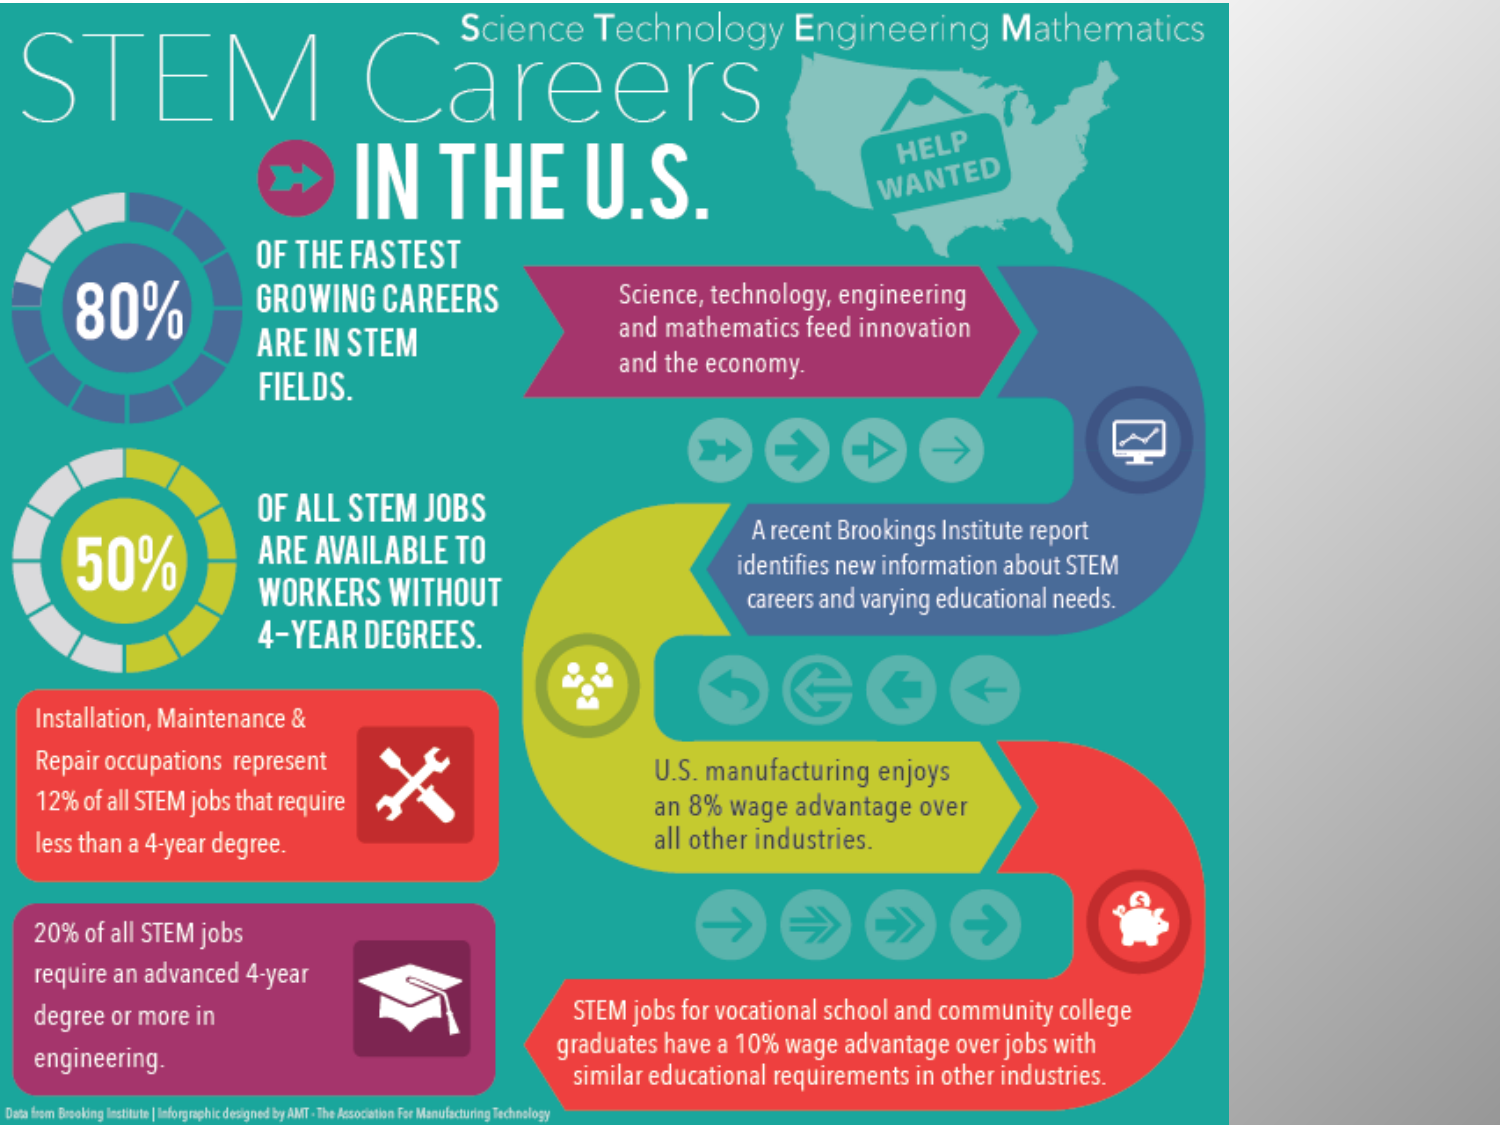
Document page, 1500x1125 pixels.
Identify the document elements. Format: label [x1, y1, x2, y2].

picture [0, 3, 1229, 1125]
